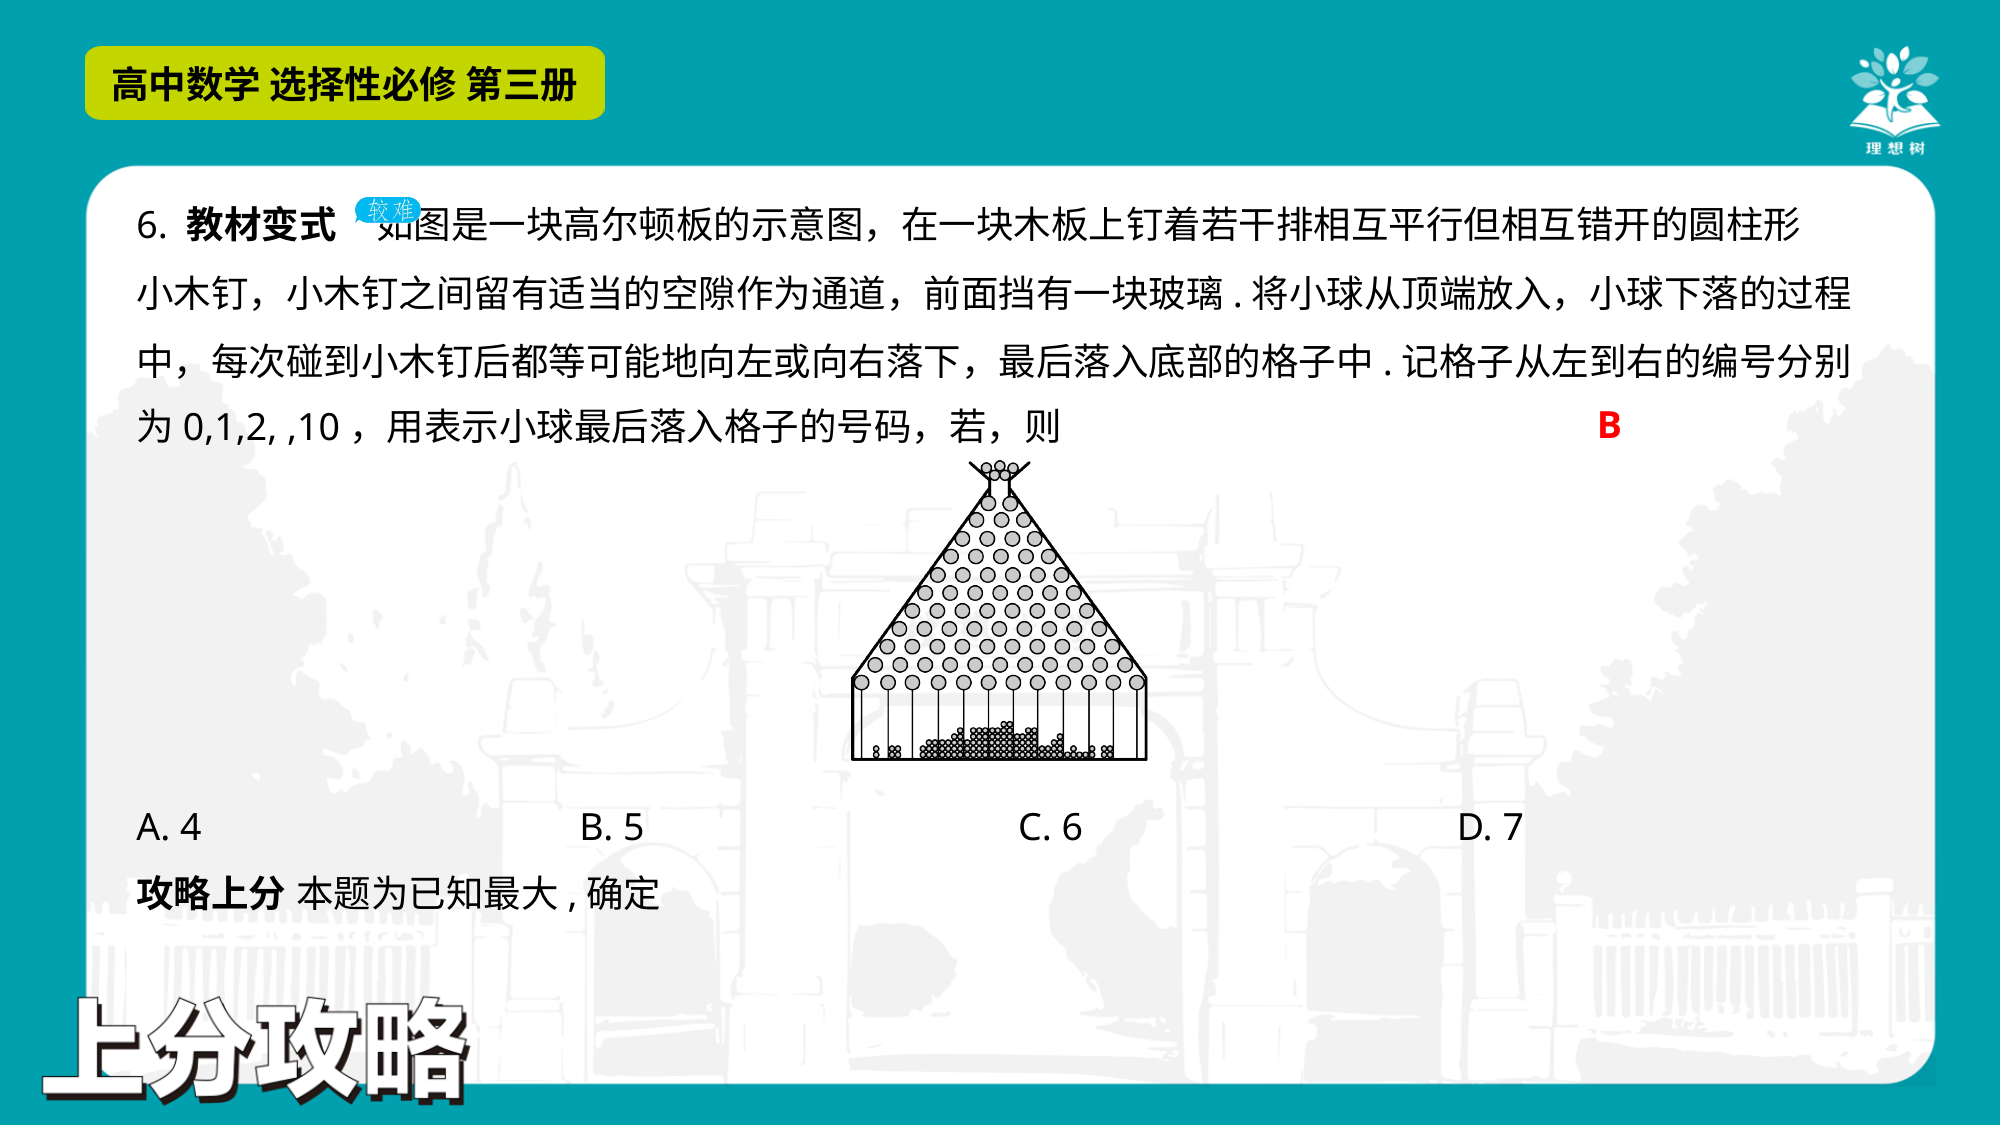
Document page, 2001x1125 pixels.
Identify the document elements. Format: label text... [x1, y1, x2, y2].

text_box A. 4 B. 5 C. 6 D. 7 [136, 781, 1865, 841]
picture [0, 0, 2000, 1125]
text_box B [1582, 381, 1637, 440]
